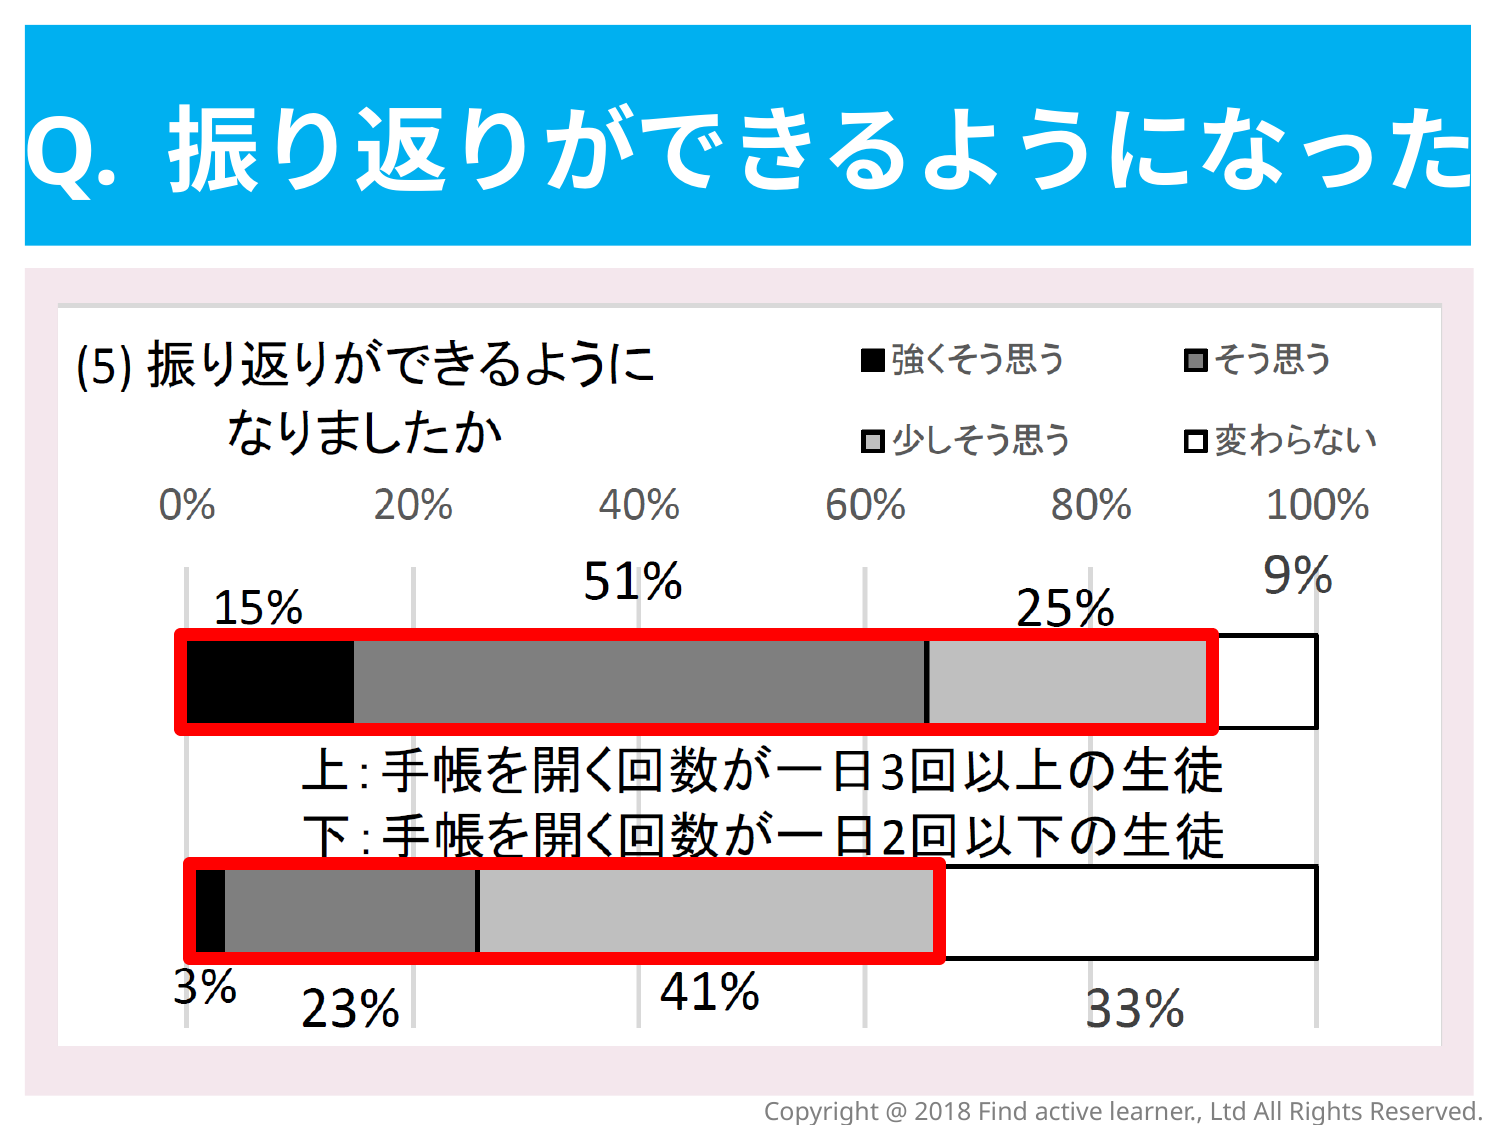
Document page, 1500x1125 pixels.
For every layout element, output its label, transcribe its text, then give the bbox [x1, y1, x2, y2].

text_box Copyright @ 2018 Find active learner., Ltd All Rights Reserved. [708, 1095, 1500, 1125]
text_box Q. 振り返りができるようになった [0, 24, 1500, 270]
picture [57, 303, 1443, 1046]
